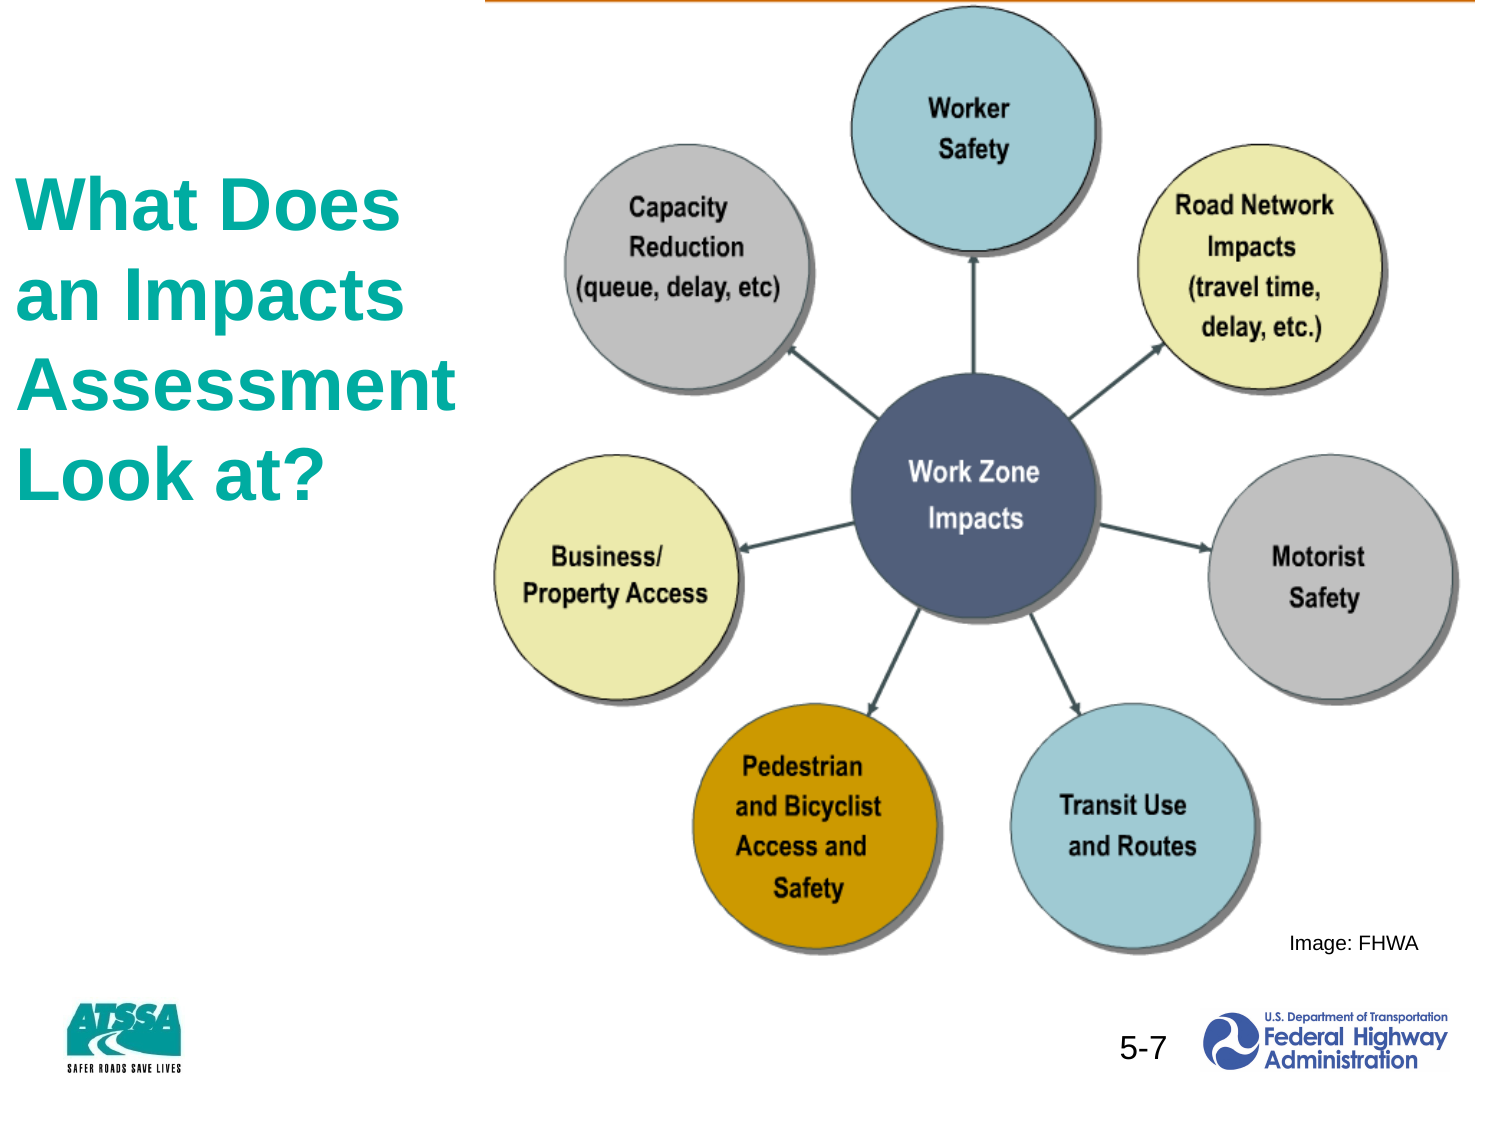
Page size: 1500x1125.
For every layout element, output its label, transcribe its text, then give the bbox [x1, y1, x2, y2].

title What Does an Impacts Assessment Look at? [0, 0, 483, 672]
picture [1200, 1008, 1450, 1072]
picture [63, 997, 185, 1077]
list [485, 0, 1475, 963]
